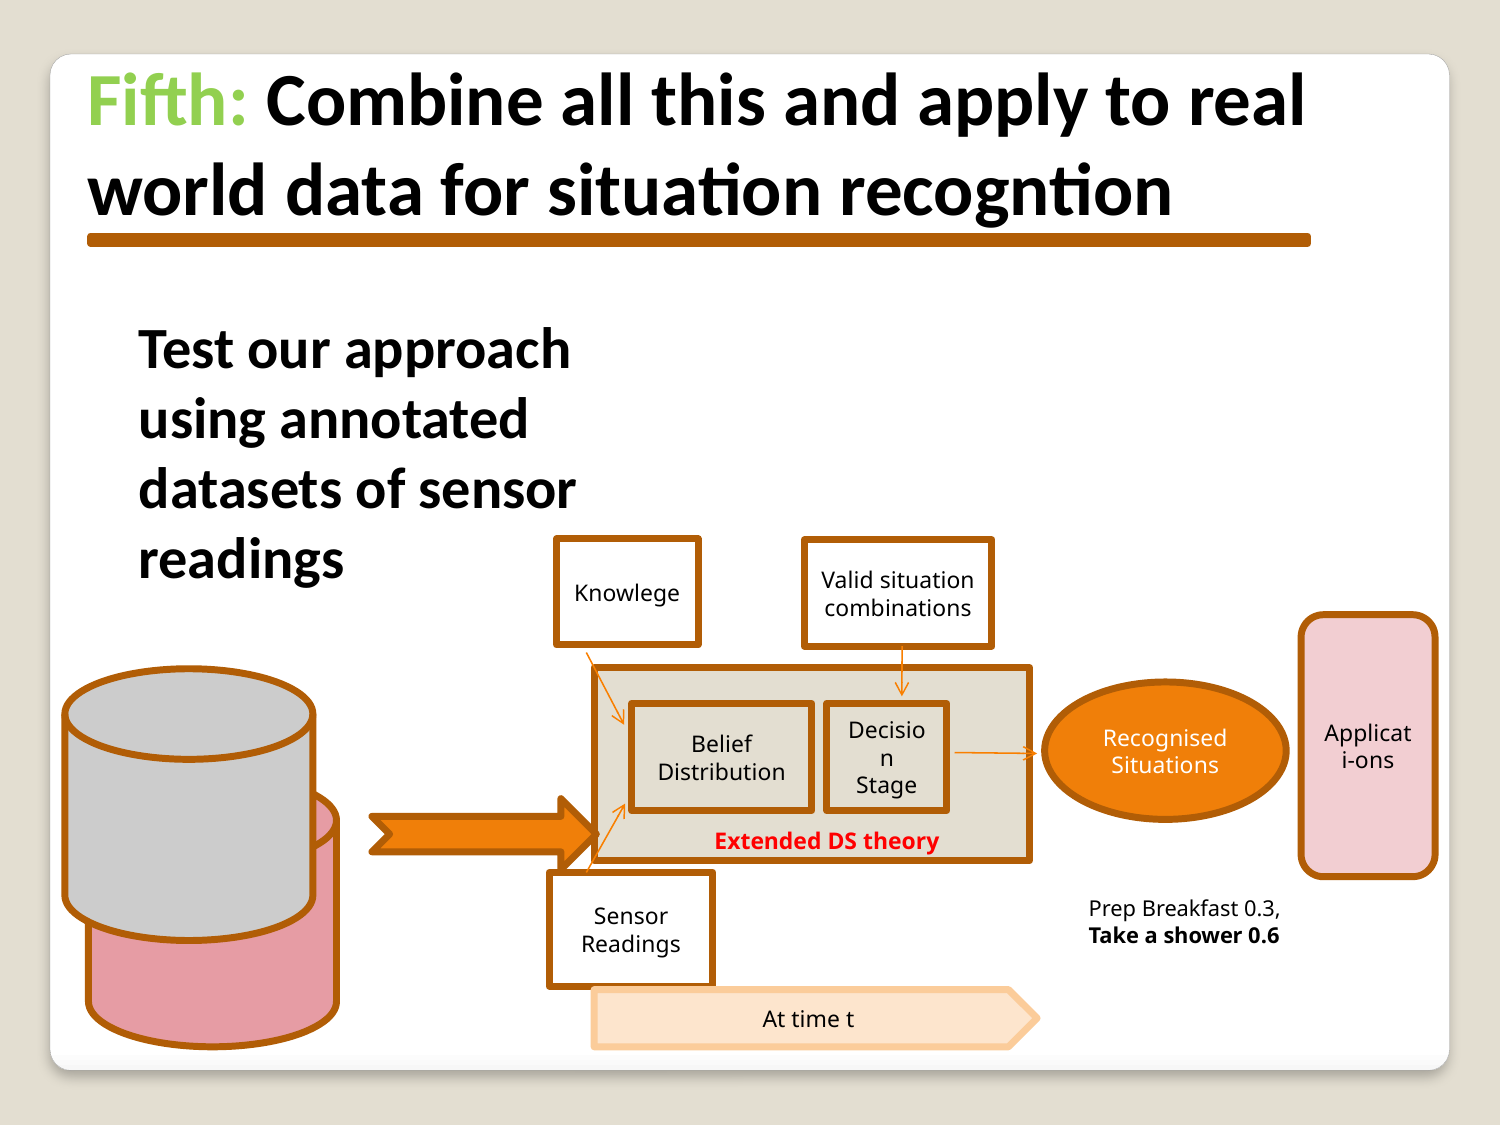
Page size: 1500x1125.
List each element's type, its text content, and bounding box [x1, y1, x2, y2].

text_box [87, 233, 1311, 247]
text_box Fifth: Combine all this and apply to real world data for situation recogntion [72, 42, 1444, 238]
text_box [84, 791, 340, 1051]
text_box [368, 812, 541, 856]
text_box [548, 538, 1436, 1048]
text_box [61, 665, 317, 944]
text_box Test our approach using annotated datasets of sensor readings [123, 302, 692, 598]
